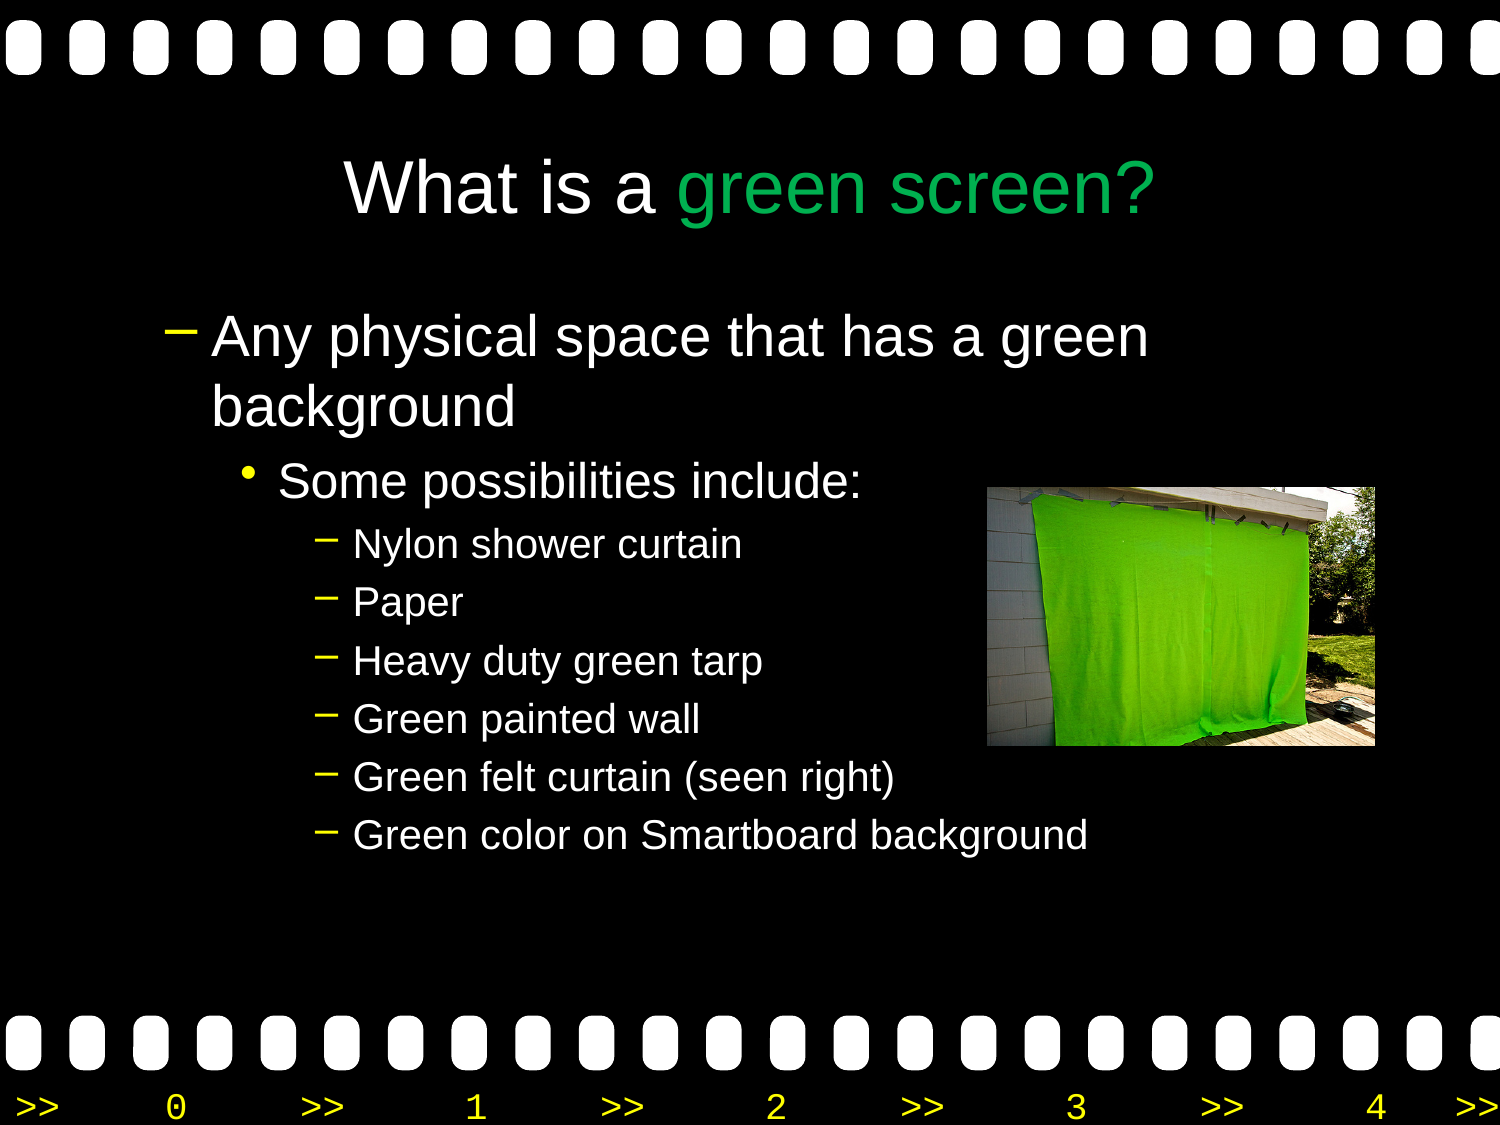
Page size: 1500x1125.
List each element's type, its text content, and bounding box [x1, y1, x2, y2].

title What is a green screen? [74, 89, 1426, 278]
picture [987, 487, 1376, 746]
list Any physical space that has a green background Some possibilities include: Nylon shower curtain Paper Heavy duty green tarp Green painted wall Green felt curtain (seen right) Green color on Smartboard background [74, 290, 1426, 1006]
